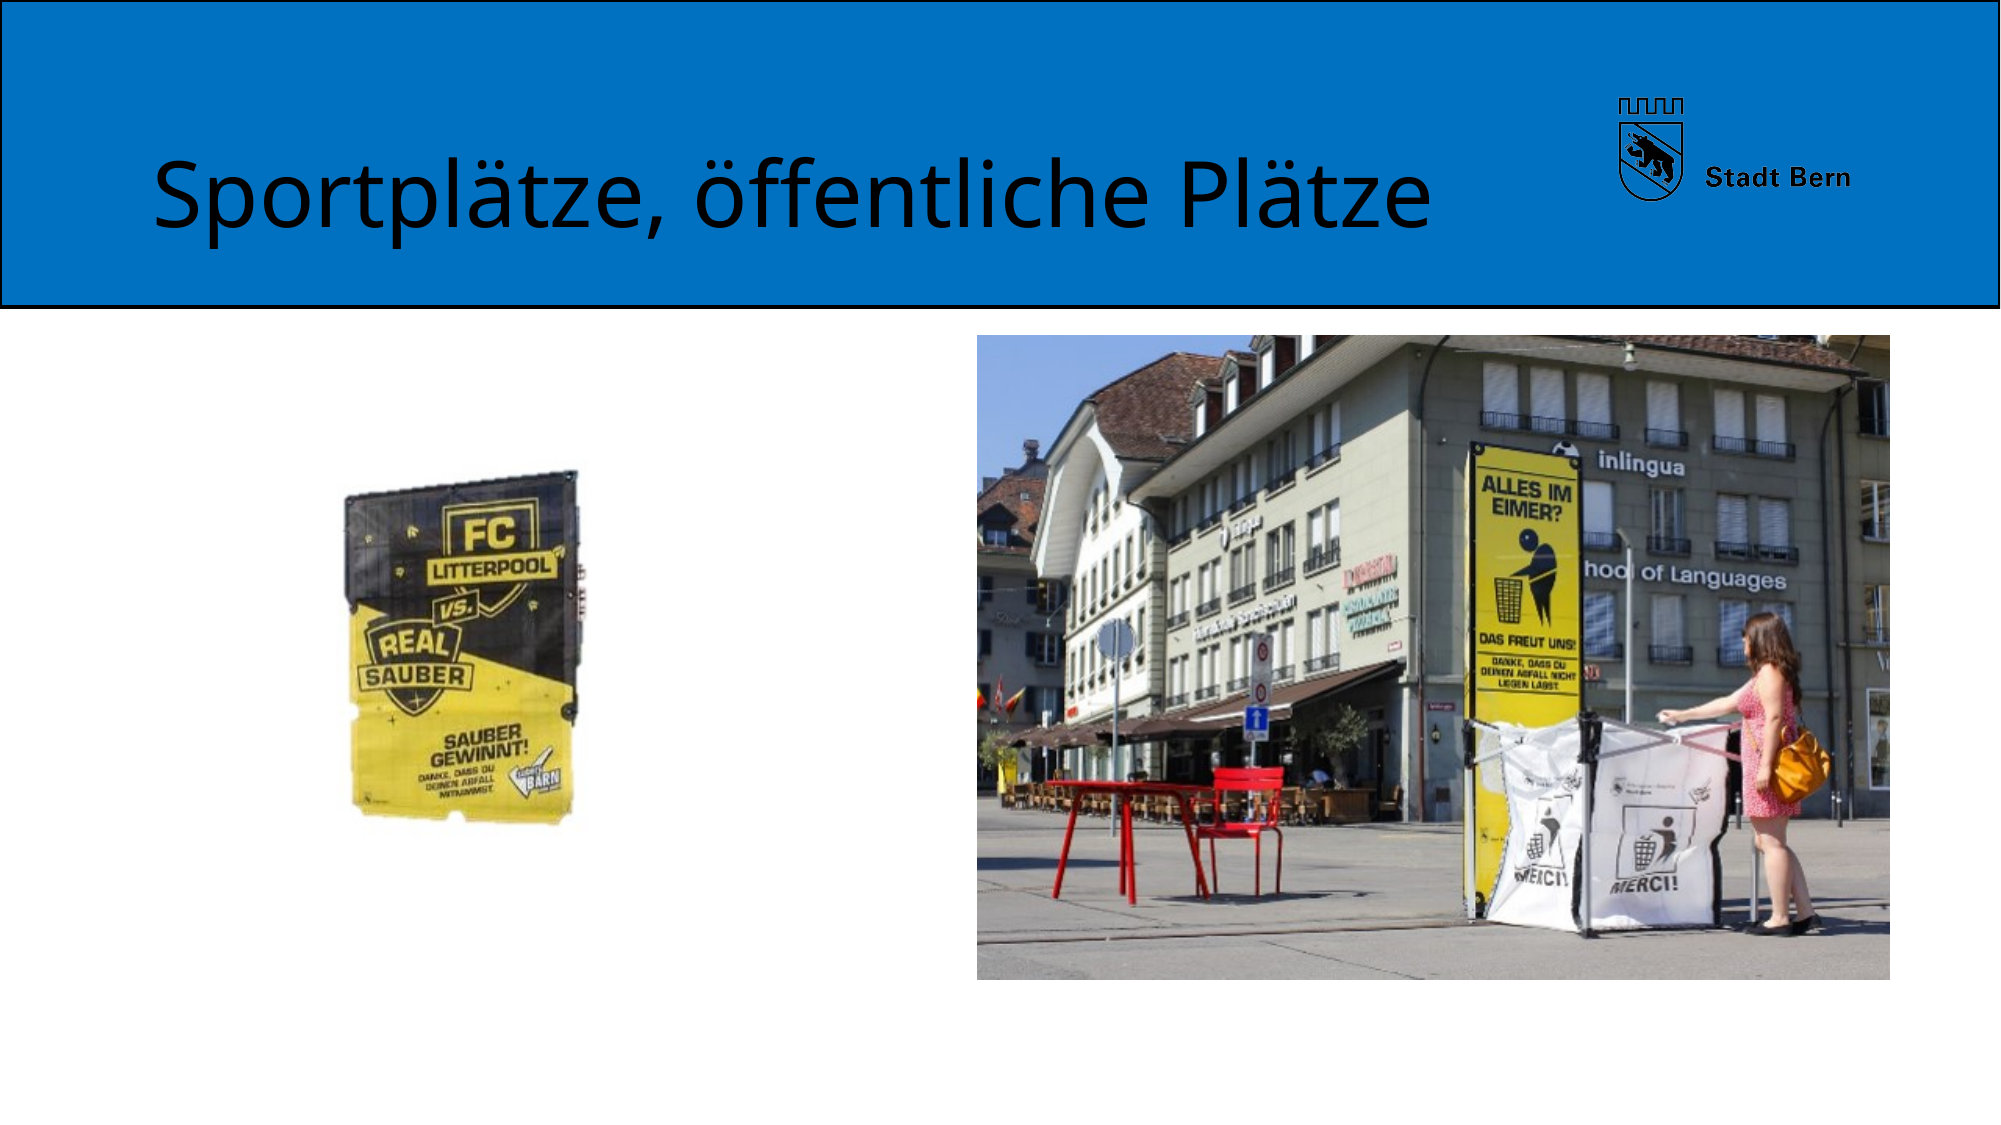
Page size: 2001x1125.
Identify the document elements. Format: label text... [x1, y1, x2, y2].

picture [1606, 92, 1856, 207]
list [87, 335, 955, 986]
picture [977, 335, 1890, 980]
title Sportplätze, öffentliche Plätze [137, 89, 1592, 307]
